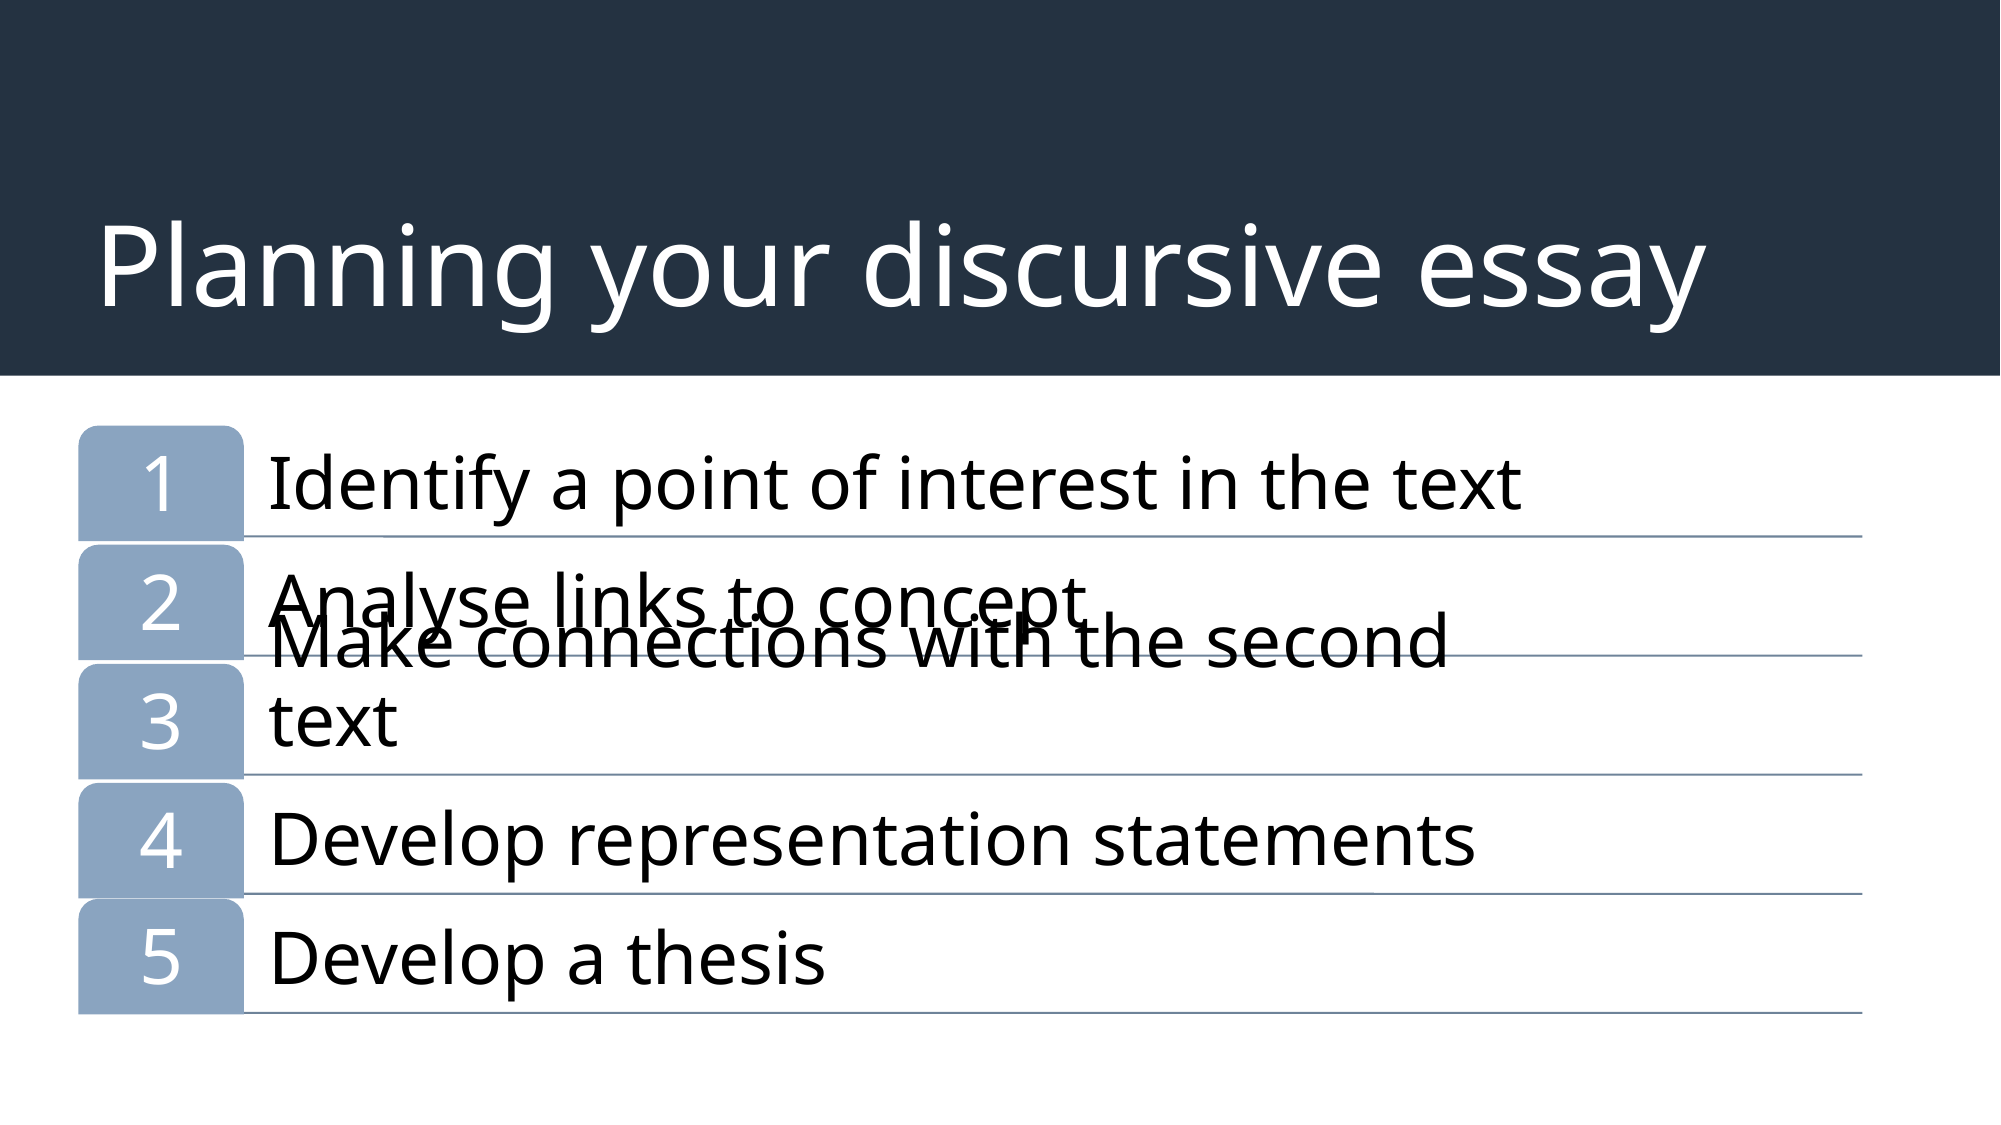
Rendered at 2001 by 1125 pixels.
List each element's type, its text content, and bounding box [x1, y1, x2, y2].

title Planning your discursive essay [79, 59, 1863, 337]
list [79, 422, 1863, 1014]
